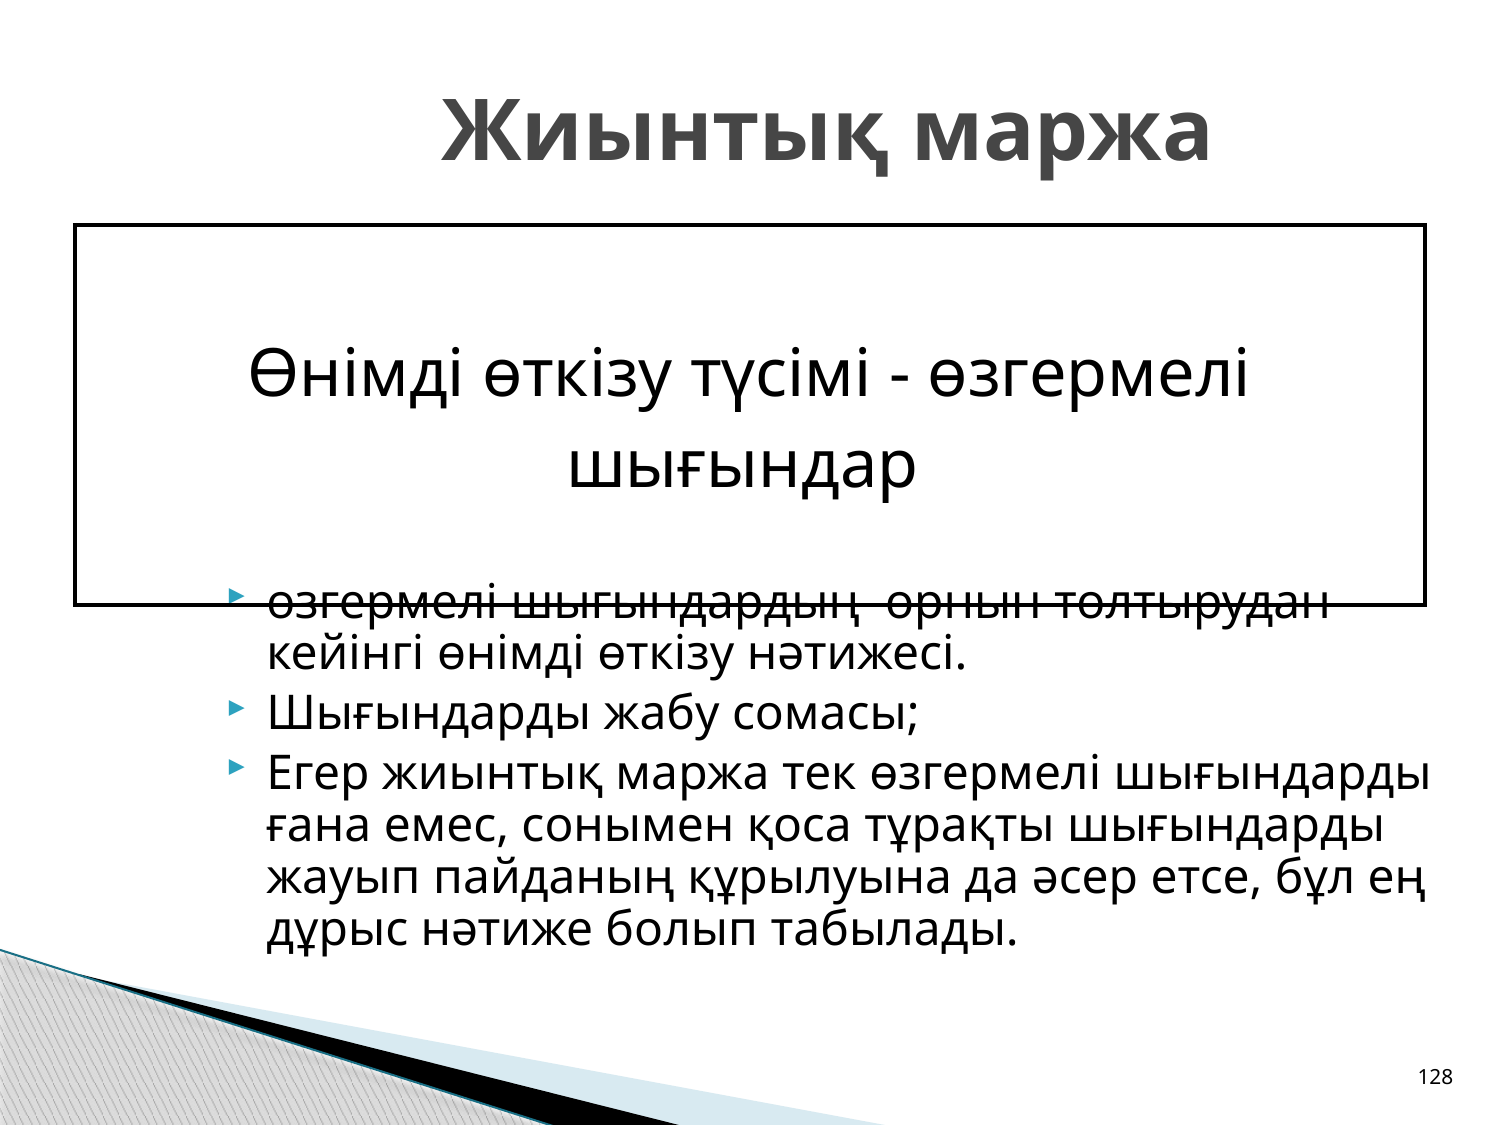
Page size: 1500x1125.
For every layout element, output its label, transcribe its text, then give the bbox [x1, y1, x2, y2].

table_header Өнімді өткізу түсімі - өзгермелі шығындар [77, 227, 1423, 603]
title Жиынтық маржа [188, 35, 1468, 218]
list өзгермелі шығындардың орнын толтырудан кейінгі өнімді өткізу нәтижесі. Шығындарды жабу сомасы; Егер жиынтық маржа тек өзгермелі шығындарды ғана емес, сонымен қоса тұрақты шығындарды жауып пайданың құрылуына да әсер етсе, бұл ең дұрыс нәтиже болып табылады. [193, 569, 1469, 1006]
slide_number 128 [1155, 1024, 1468, 1100]
